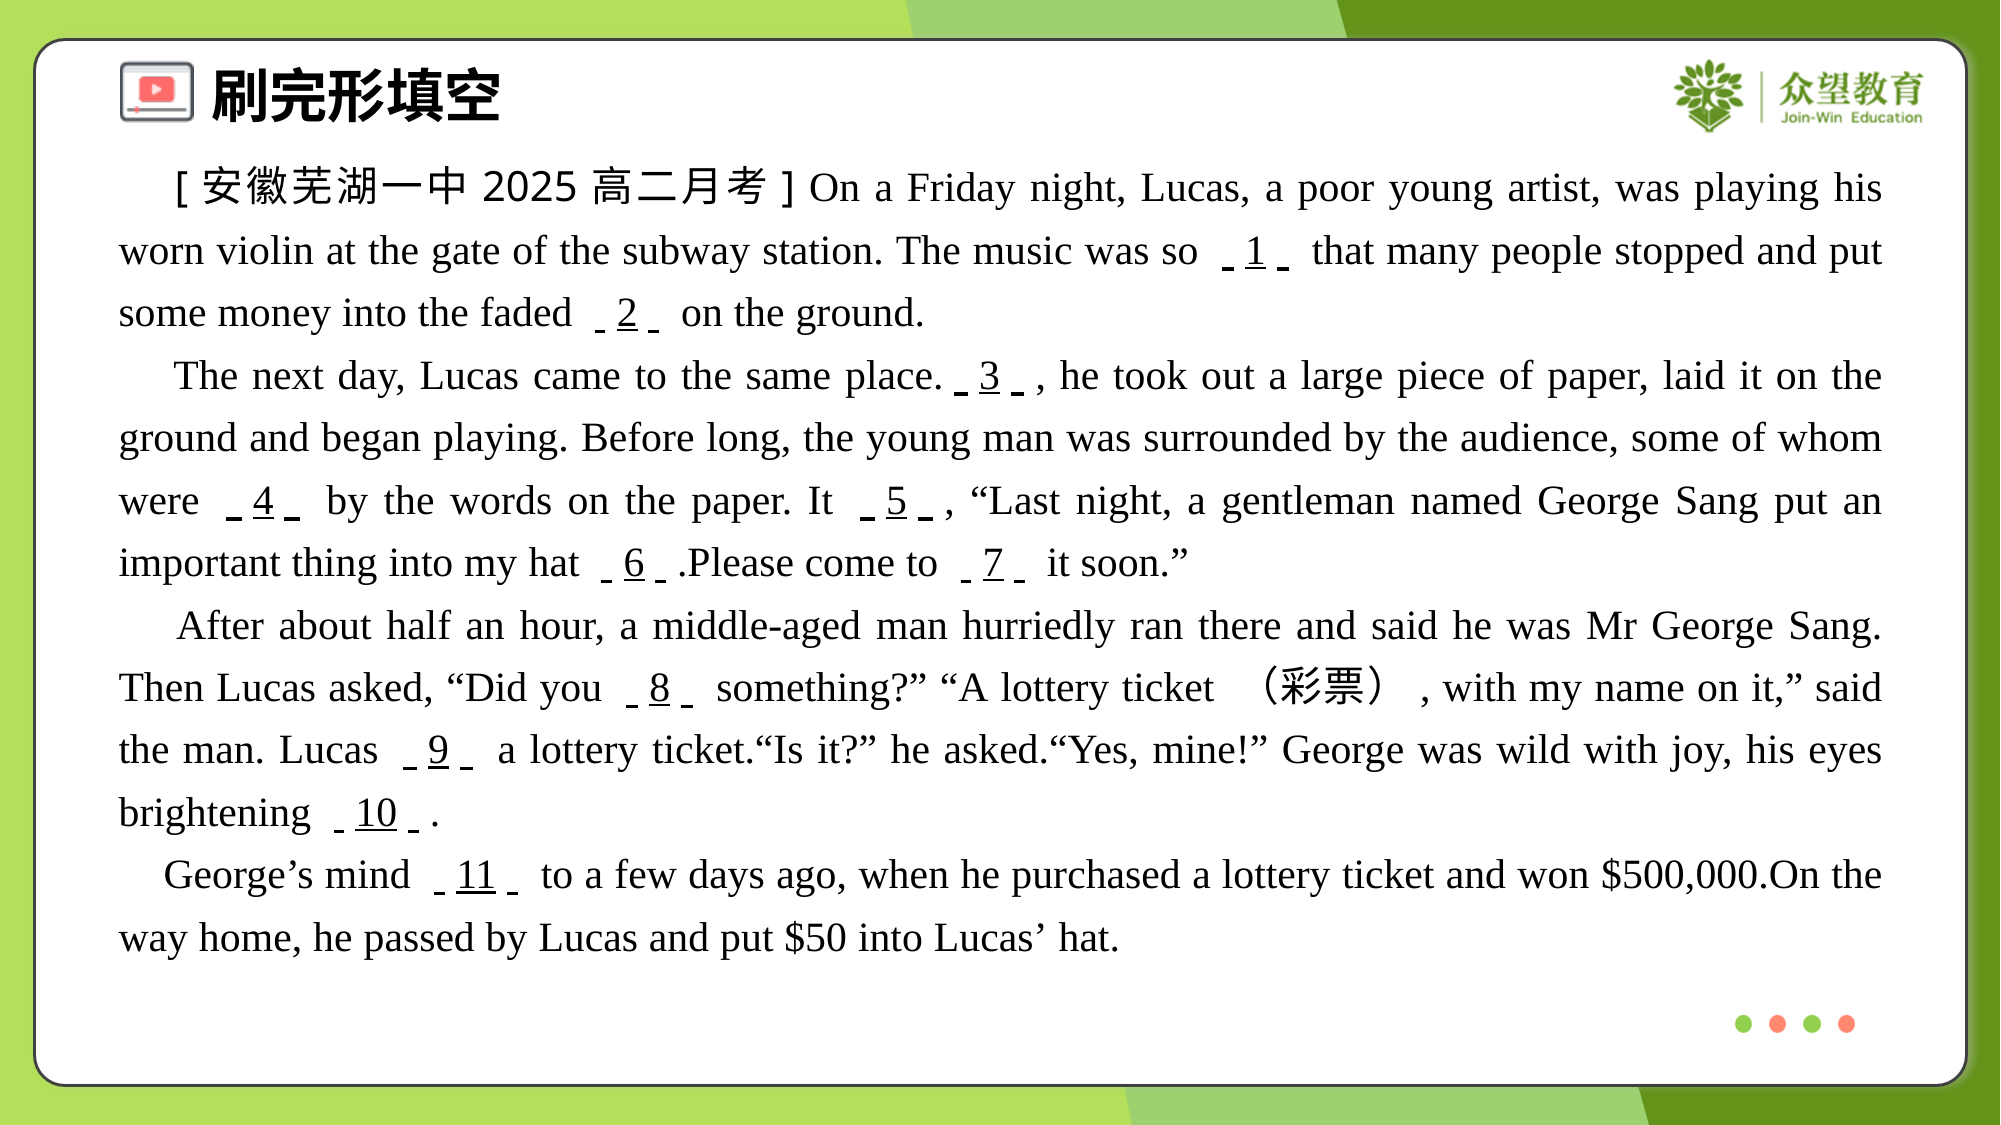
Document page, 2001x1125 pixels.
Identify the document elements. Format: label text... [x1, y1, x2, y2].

picture [0, 0, 2000, 1125]
text_box [安徽芜湖一中2025高二月考] On a Friday night, Lucas, a poor young artist, was playing his worn violin at the gate of the subway station. The music was so . .1. . that many people stopped and put some money into the faded . .2. . on the ground. The next day, Lucas came to the same place.. .3. ., he took out a large piece of paper, laid it on the ground and began playing. Before long, the young man was surrounded by the audience, some of whom were . .4. . by the words on the paper. It . .5. ., “Last night, a gentleman named George Sang put an important thing into my hat . .6. ..Please come to . .7. . it soon.” After about half an hour, a middle-aged man hurriedly ran there and said he was Mr George Sang. Then Lucas asked, “Did you . .8. . something?” “A lottery ticket （彩票）, with my name on it,” said the man. Lucas . .9. . a lottery ticket.“Is it?” he asked.“Yes, mine!” George was wild with joy, his eyes brightening . .10. .. George’s mind . .11. . to a few days ago, when he purchased a lottery ticket and won $500,000.On the way home, he passed by Lucas and put $50 into Lucas’ hat. [118, 147, 1883, 961]
